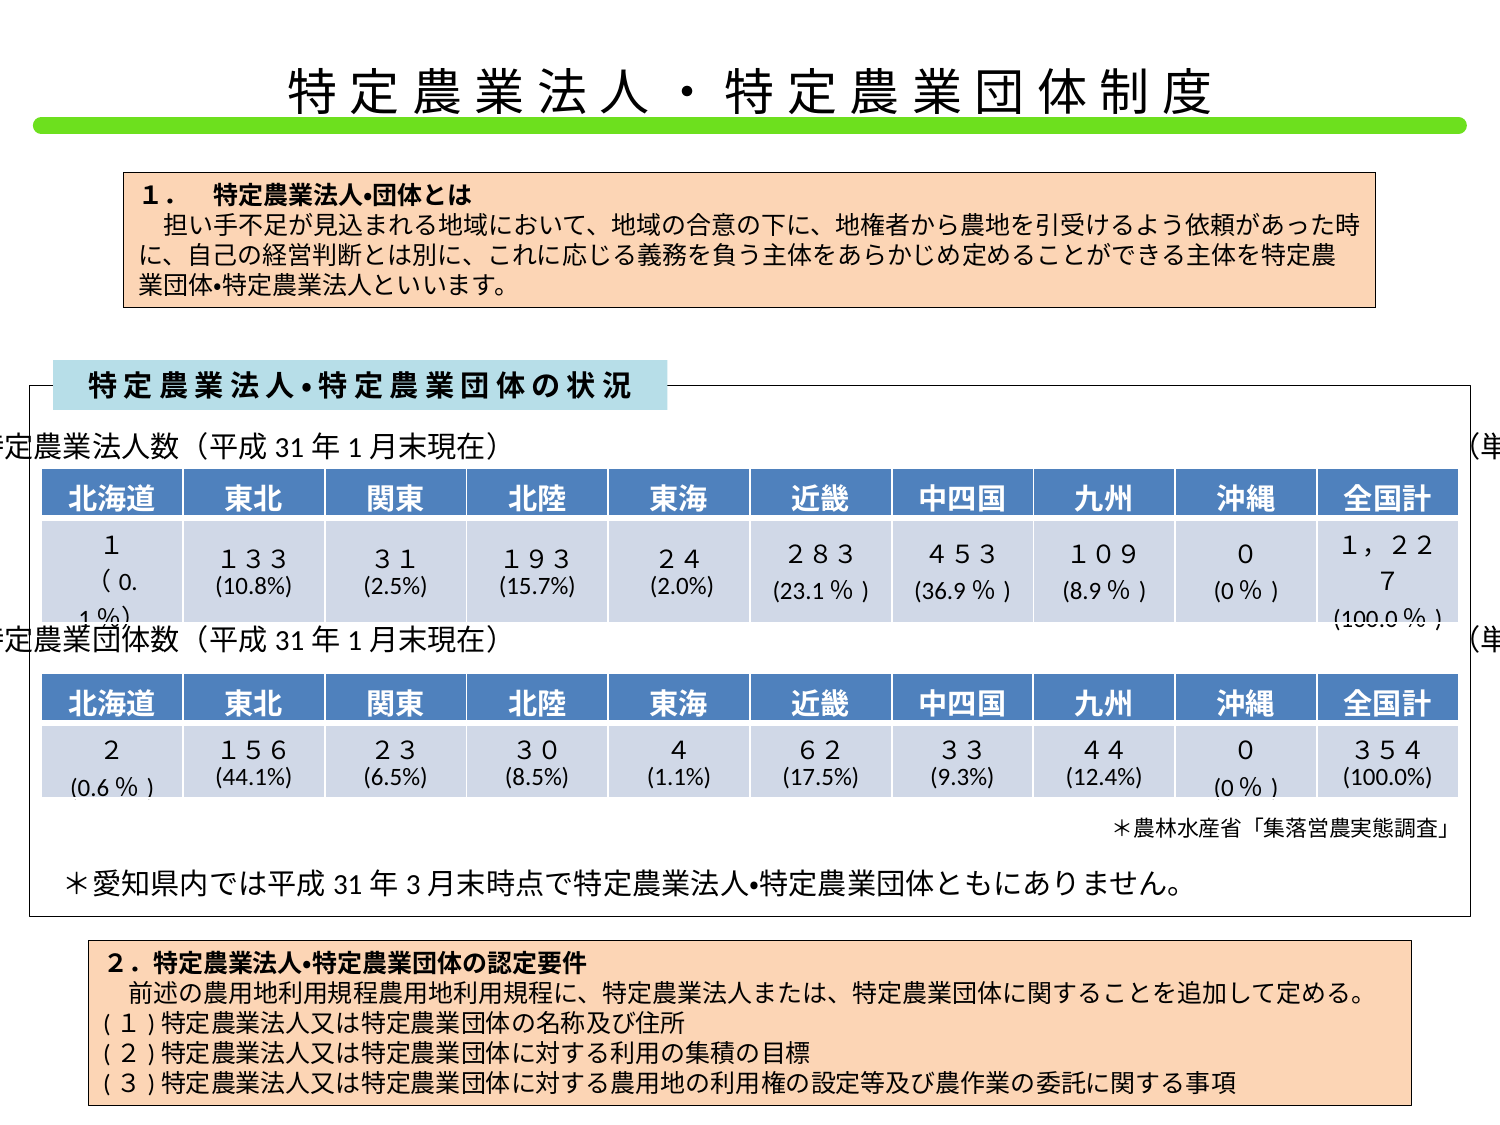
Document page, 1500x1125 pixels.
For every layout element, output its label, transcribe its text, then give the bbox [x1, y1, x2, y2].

table_cell ６２ (17.5%) [751, 726, 891, 797]
table_header 中四国 [893, 471, 1033, 515]
table_cell ２４ (2.0%) [609, 521, 749, 614]
table_header 東北 [184, 674, 324, 720]
table_cell １３３ (10.8%) [184, 521, 324, 614]
table_header 全国計 [1318, 674, 1458, 720]
text_box ２．特定農業法人・特定農業団体の認定要件 前述の農用地利用規程農用地利用規程に、特定農業法人または、特定農業団体に関することを追加して定める。 (１)特定農業法人又は特定農業団体の名称及び住所 (２)特定農業法人又は特定農業団体に対する利用の集積の目標 (３)特定農業法人又は特定農業団体に対する農用地の利用権の設定等及び農作業の委託に関する事項 [86, 938, 1413, 1108]
table_cell ２ (0.6％) [42, 726, 182, 797]
table_header 沖縄 [1176, 674, 1316, 720]
table_cell １０９ (8.9％) [1034, 521, 1174, 614]
table_cell １５６ (44.1%) [184, 726, 324, 797]
table_header 沖縄 [1176, 471, 1316, 515]
table_cell ３１ (2.5%) [326, 521, 466, 614]
table_cell ０ (0％) [1176, 726, 1316, 797]
text_box [27, 383, 1473, 420]
text_box [27, 664, 1473, 919]
table_cell ３５４ (100.0%) [1318, 726, 1458, 797]
table_header 東北 [184, 471, 324, 515]
text_box 特定農業法人・特定農業団体の状況 [53, 360, 668, 410]
table_cell ４ (1.1%) [609, 726, 749, 797]
table_cell ３３ (9.3%) [893, 726, 1032, 797]
text_box 地域別特定農業法人数（平成31年1月末現在） （単位：法人） [0, 420, 1500, 471]
table_cell ４５３ (36.9％) [893, 521, 1033, 614]
table_header 九州 [1034, 471, 1174, 515]
table_header 近畿 [751, 471, 891, 515]
table_cell １，２２７ (100.0％) [1318, 521, 1458, 614]
table_cell ２８３ (23.1％) [751, 521, 891, 614]
table_cell １９３ (15.7%) [467, 521, 607, 614]
text_box 地域別特定農業団体数（平成31年1月末現在） （単位：法人） [0, 614, 1500, 664]
table_cell ０ (0％) [1176, 521, 1316, 614]
table_header 北陸 [467, 674, 607, 720]
table_header 北海道 [42, 674, 182, 720]
text_box [27, 471, 40, 614]
table_header 東海 [609, 674, 749, 720]
text_box ＊愛知県内では平成31年3月末時点で特定農業法人・特定農業団体ともにありません。 [48, 857, 1212, 908]
table_cell ２３ (6.5%) [326, 726, 466, 797]
table_header 東海 [609, 471, 749, 515]
table_header 北陸 [467, 471, 607, 515]
text_box ＊農林水産省「集落営農実態調査」 [1097, 807, 1475, 849]
table_header 近畿 [751, 674, 891, 720]
table_header 北海道 [42, 471, 182, 515]
table_cell １ （0.1％） [42, 521, 182, 614]
table_header 関東 [326, 674, 466, 720]
table_header 全国計 [1318, 471, 1458, 515]
text_box 特定農業法人・特定農業団体制度 [265, 53, 1235, 124]
table_cell ３０ (8.5%) [467, 726, 607, 797]
table_header 九州 [1034, 674, 1174, 720]
table_header 関東 [326, 471, 466, 515]
table_cell ４４ (12.4%) [1034, 726, 1174, 797]
text_box [1459, 471, 1473, 614]
table_header 中四国 [893, 674, 1032, 720]
text_box １． 特定農業法人・団体とは 担い手不足が見込まれる地域において、地域の合意の下に、地権者から農地を引受けるよう依頼があった時に、自己の経営判断とは別に、これに応じる義務を負う主体をあらかじめ定めることができる主体を特定農業団体・特定農業法人といいます。 [123, 172, 1376, 308]
